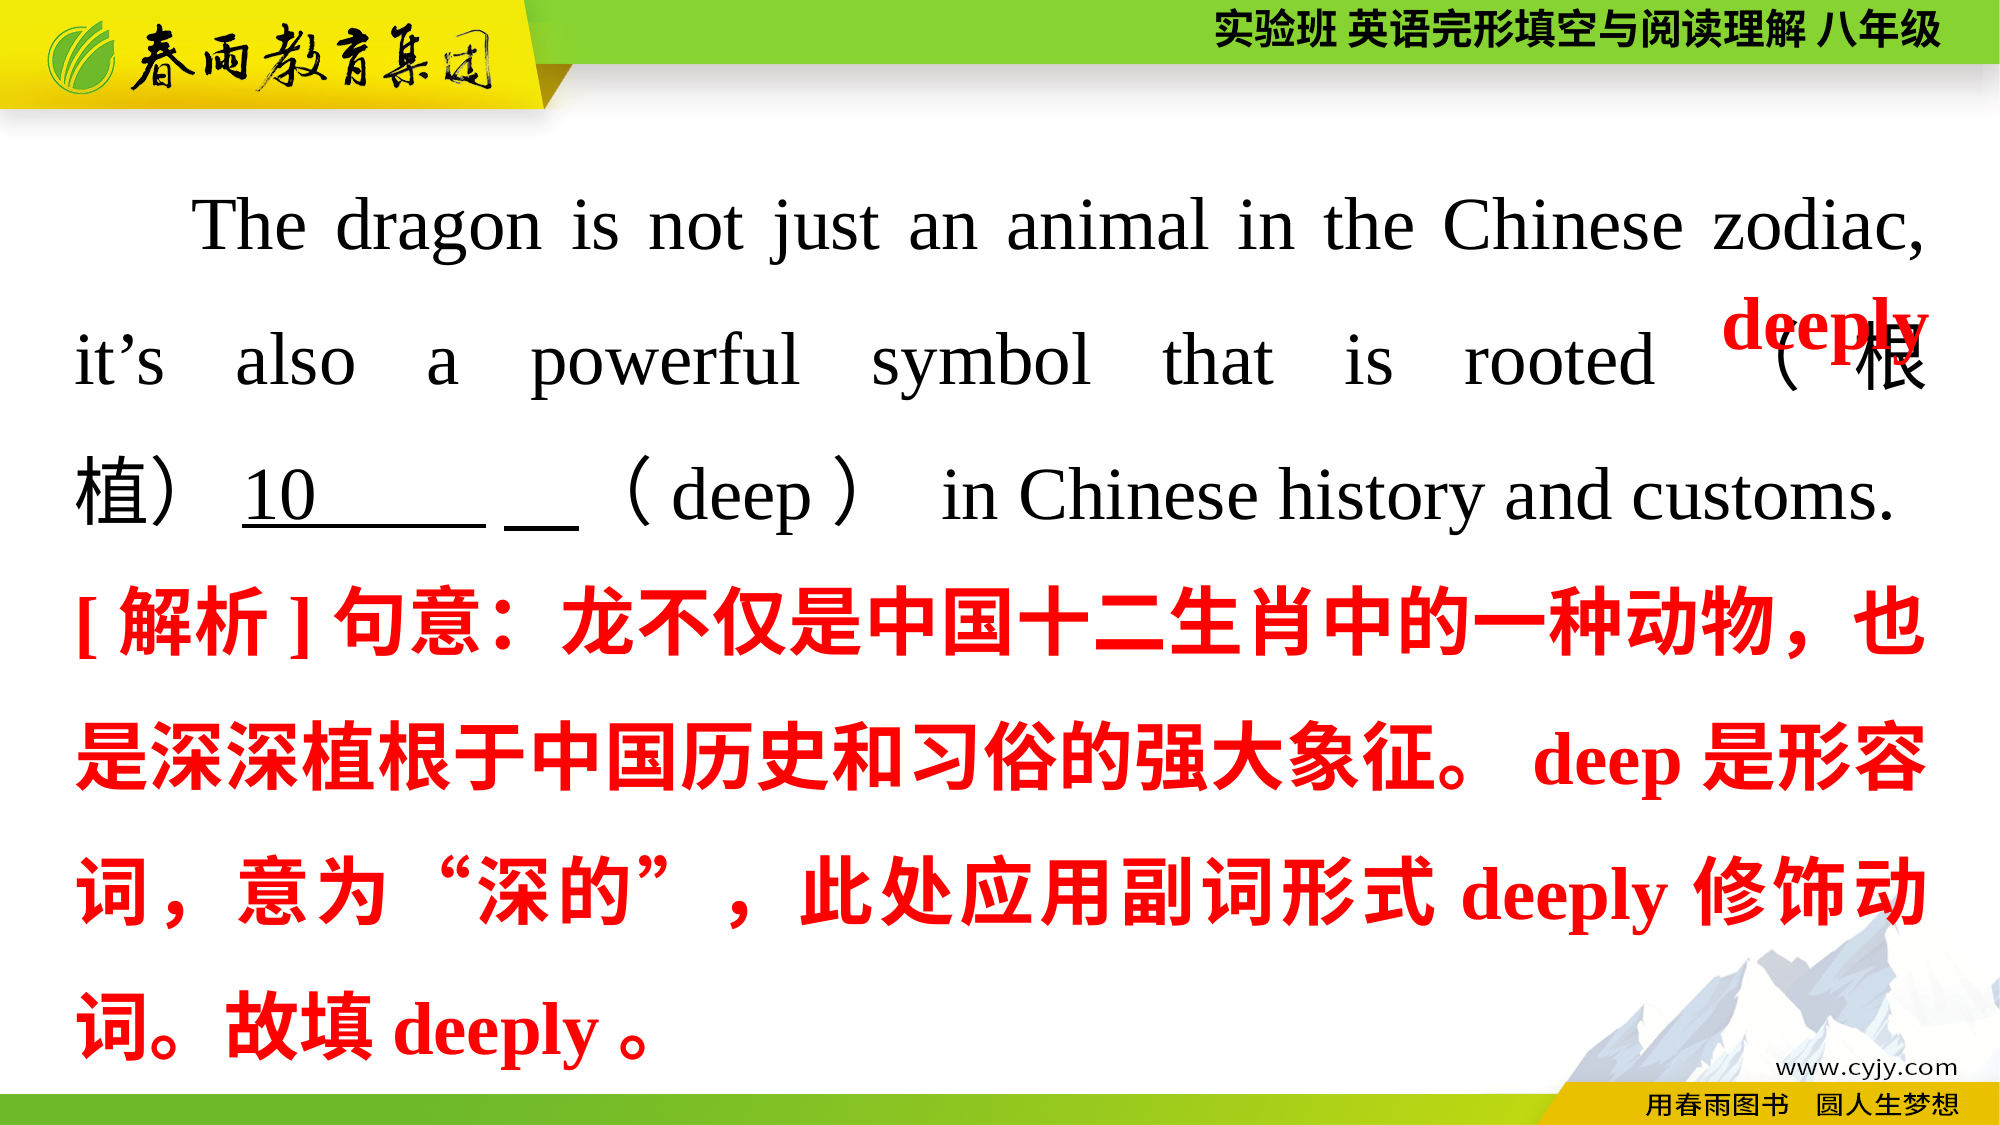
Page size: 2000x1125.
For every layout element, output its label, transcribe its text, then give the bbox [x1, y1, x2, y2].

list The dragon is not just an animal in the Chinese zodiac, it’s also a powerful symbol that is rooted（根植）10 . （deep） in Chinese history and customs. [59, 122, 1944, 521]
text_box deeply [1707, 267, 1945, 372]
picture [0, 0, 2000, 1125]
text_box [解析]句意：龙不仅是中国十二生肖中的一种动物，也是深深植根于中国历史和习俗的强大象征。deep是形容词，意为“深的”，此处应用副词形式deeply修饰动词。故填deeply。 [59, 521, 1944, 1077]
